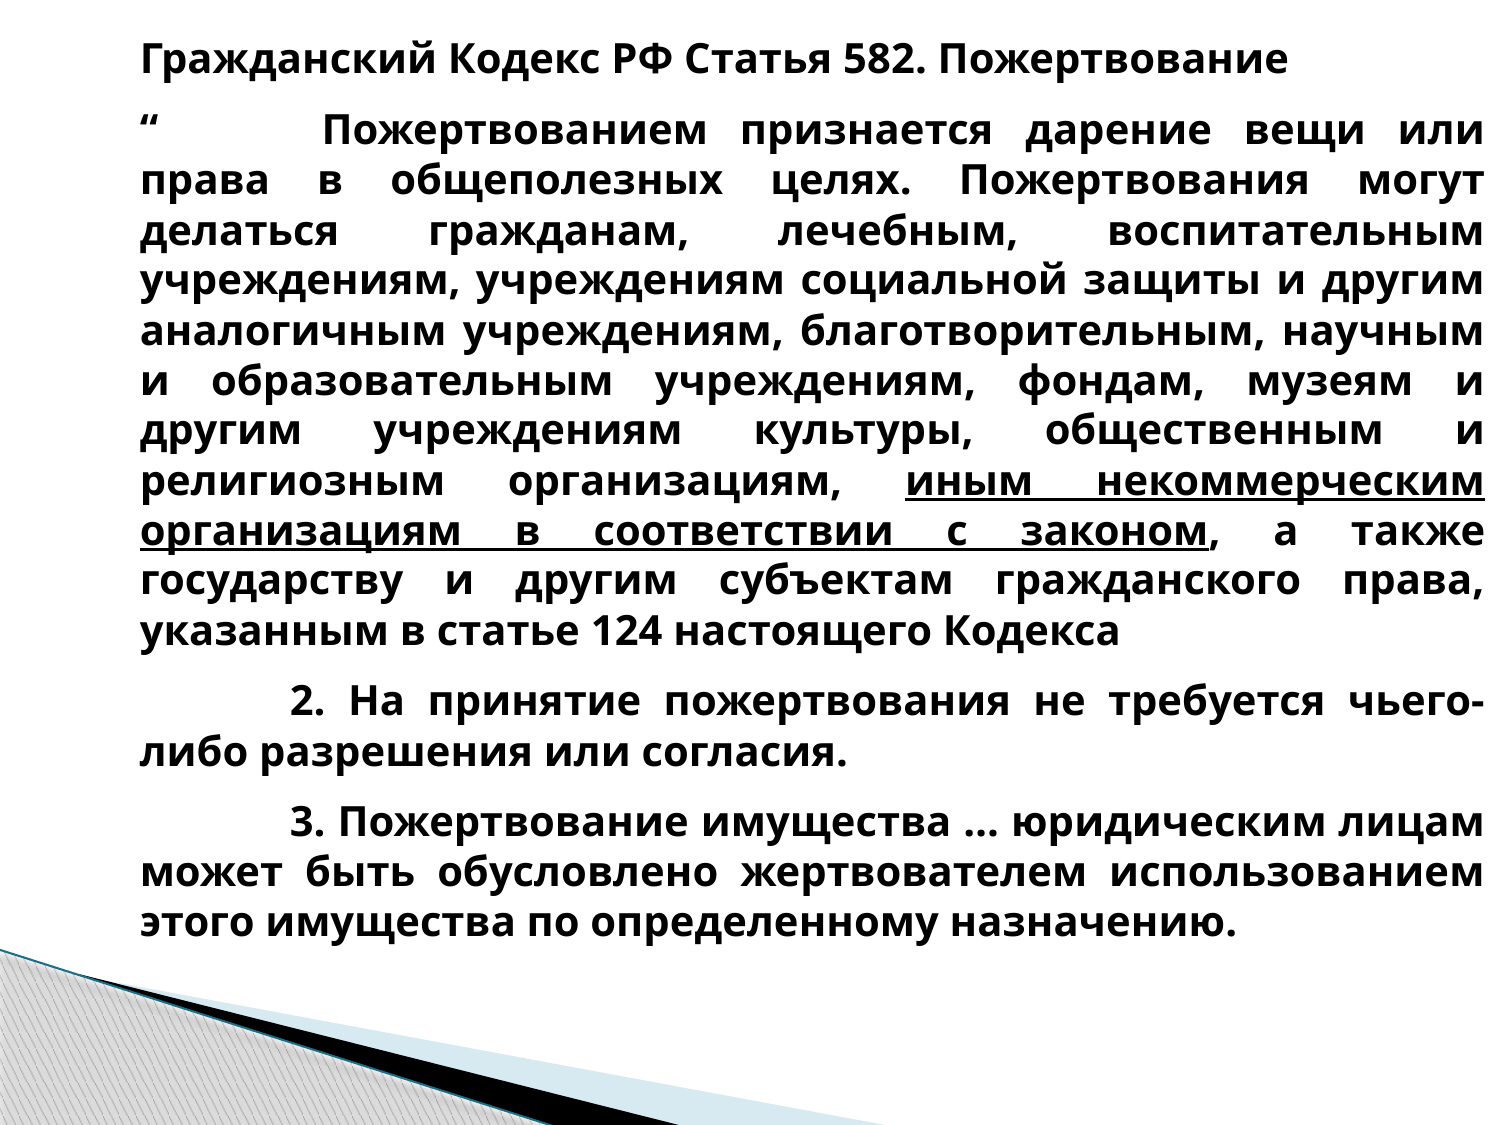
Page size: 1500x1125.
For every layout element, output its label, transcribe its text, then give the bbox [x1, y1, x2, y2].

text_box Гражданский Кодекс РФ Статья 582. Пожертвование “ Пожертвованием признается дарение вещи или права в общеполезных целях. Пожертвования могут делаться гражданам, лечебным, воспитательным учреждениям, учреждениям социальной защиты и другим аналогичным учреждениям, благотворительным, научным и образовательным учреждениям, фондам, музеям и другим учреждениям культуры, общественным и религиозным организациям, иным некоммерческим организациям в соответствии с законом, а также государству и другим субъектам гражданского права, указанным в статье 124 настоящего Кодекса 2. На принятие пожертвования не требуется чьего-либо разрешения или согласия. 3. Пожертвование имущества … юридическим лицам может быть обусловлено жертвователем использованием этого имущества по определенному назначению. [125, 24, 1500, 1024]
